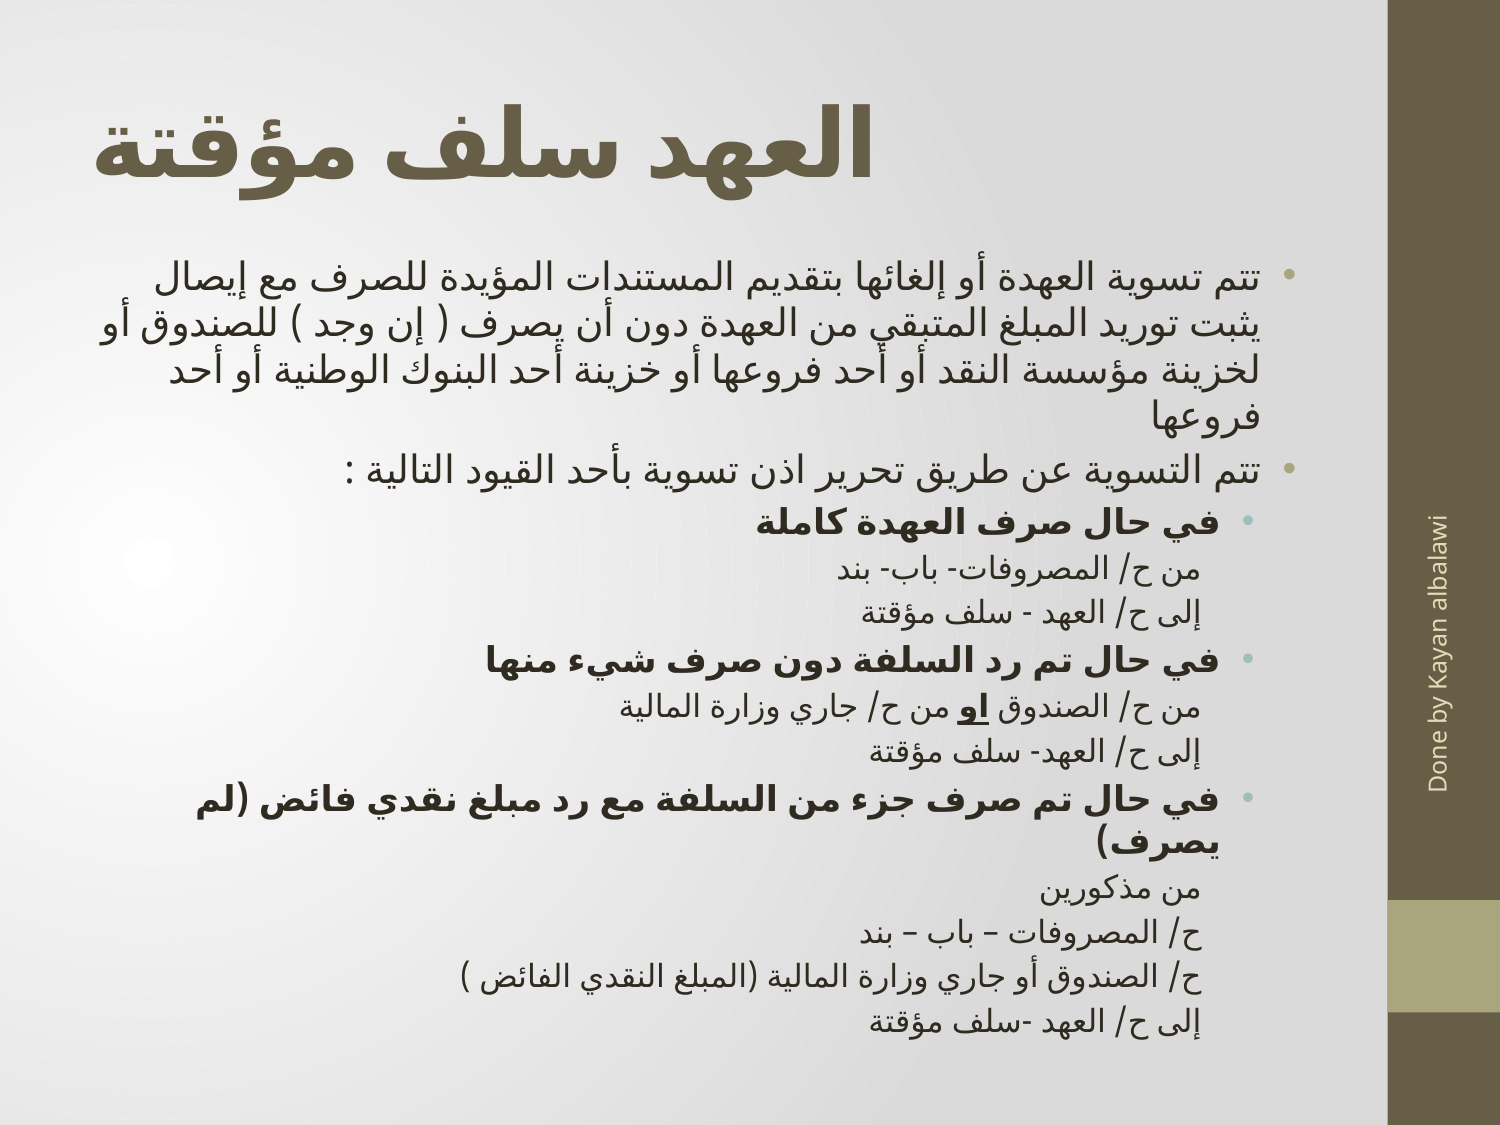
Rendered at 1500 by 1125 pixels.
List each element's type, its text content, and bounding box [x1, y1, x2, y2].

list تتم تسوية العهدة أو إلغائها بتقديم المستندات المؤيدة للصرف مع إيصال يثبت توريد المبلغ المتبقي من العهدة دون أن يصرف ( إن وجد ) للصندوق أو لخزينة مؤسسة النقد أو أحد فروعها أو خزينة أحد البنوك الوطنية أو أحد فروعها تتم التسوية عن طريق تحرير اذن تسوية بأحد القيود التالية : في حال صرف العهدة كاملة من ح/ المصروفات- باب- بند إلى ح/ العهد - سلف مؤقتة في حال تم رد السلفة دون صرف شيء منها من ح/ الصندوق او من ح/ جاري وزارة المالية إلى ح/ العهد- سلف مؤقتة في حال تم صرف جزء من السلفة مع رد مبلغ نقدي فائض (لم يصرف) من مذكورين ح/ المصروفات – باب – بند ح/ الصندوق أو جاري وزارة المالية (المبلغ النقدي الفائض ) إلى ح/ العهد -سلف مؤقتة [75, 243, 1325, 1050]
title العهد سلف مؤقتة [75, 45, 1325, 233]
footer Done by Kayan albalawi [1408, 500, 1469, 889]
